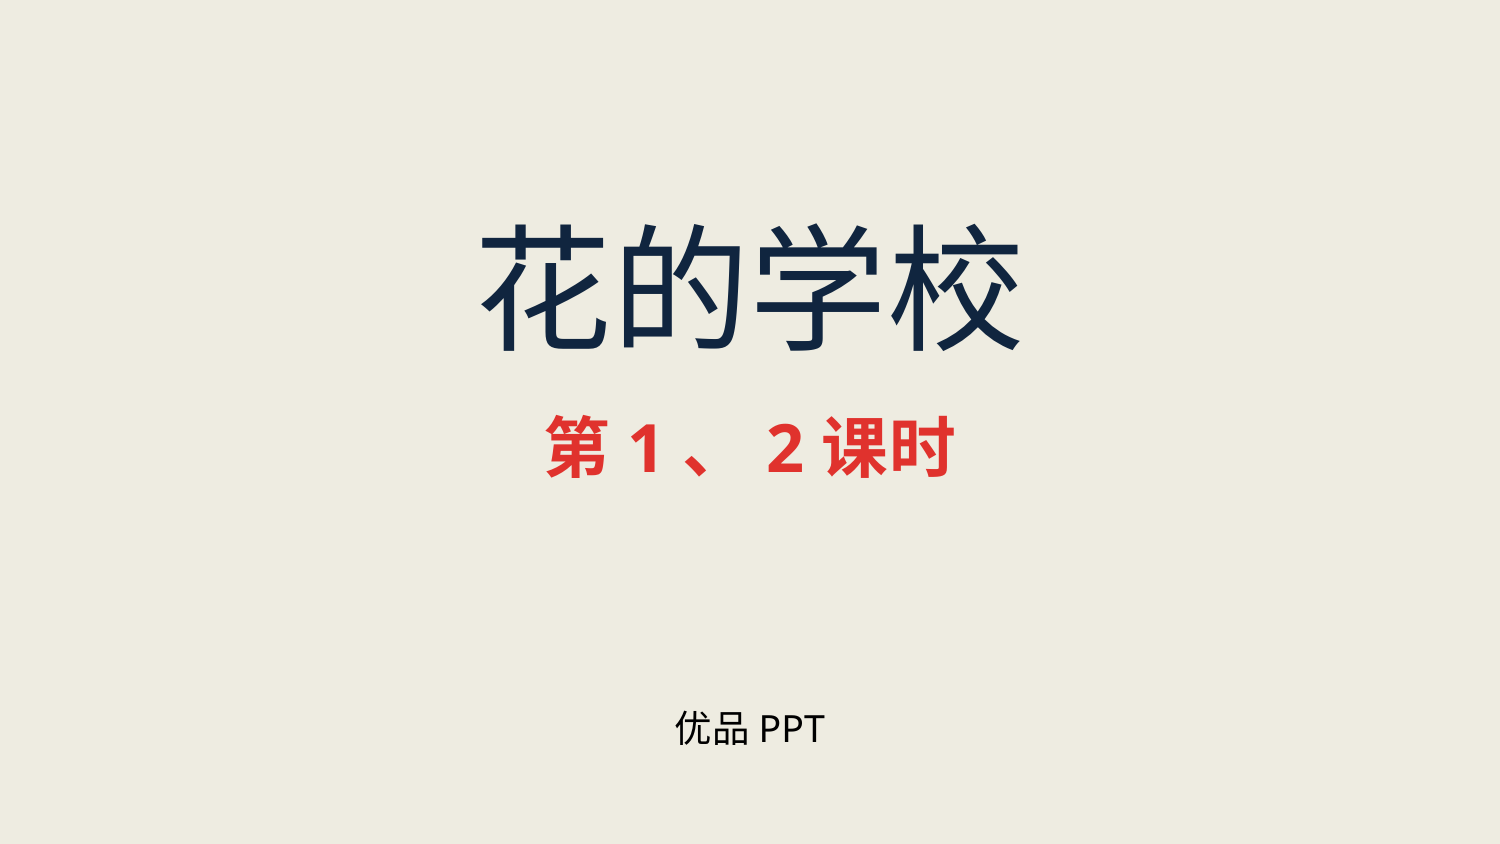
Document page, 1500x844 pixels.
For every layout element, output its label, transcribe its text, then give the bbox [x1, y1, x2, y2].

text_box 花的学校 [0, 138, 1500, 340]
text_box 第1、2课时 [528, 398, 972, 493]
text_box 优品PPT [0, 693, 1500, 758]
